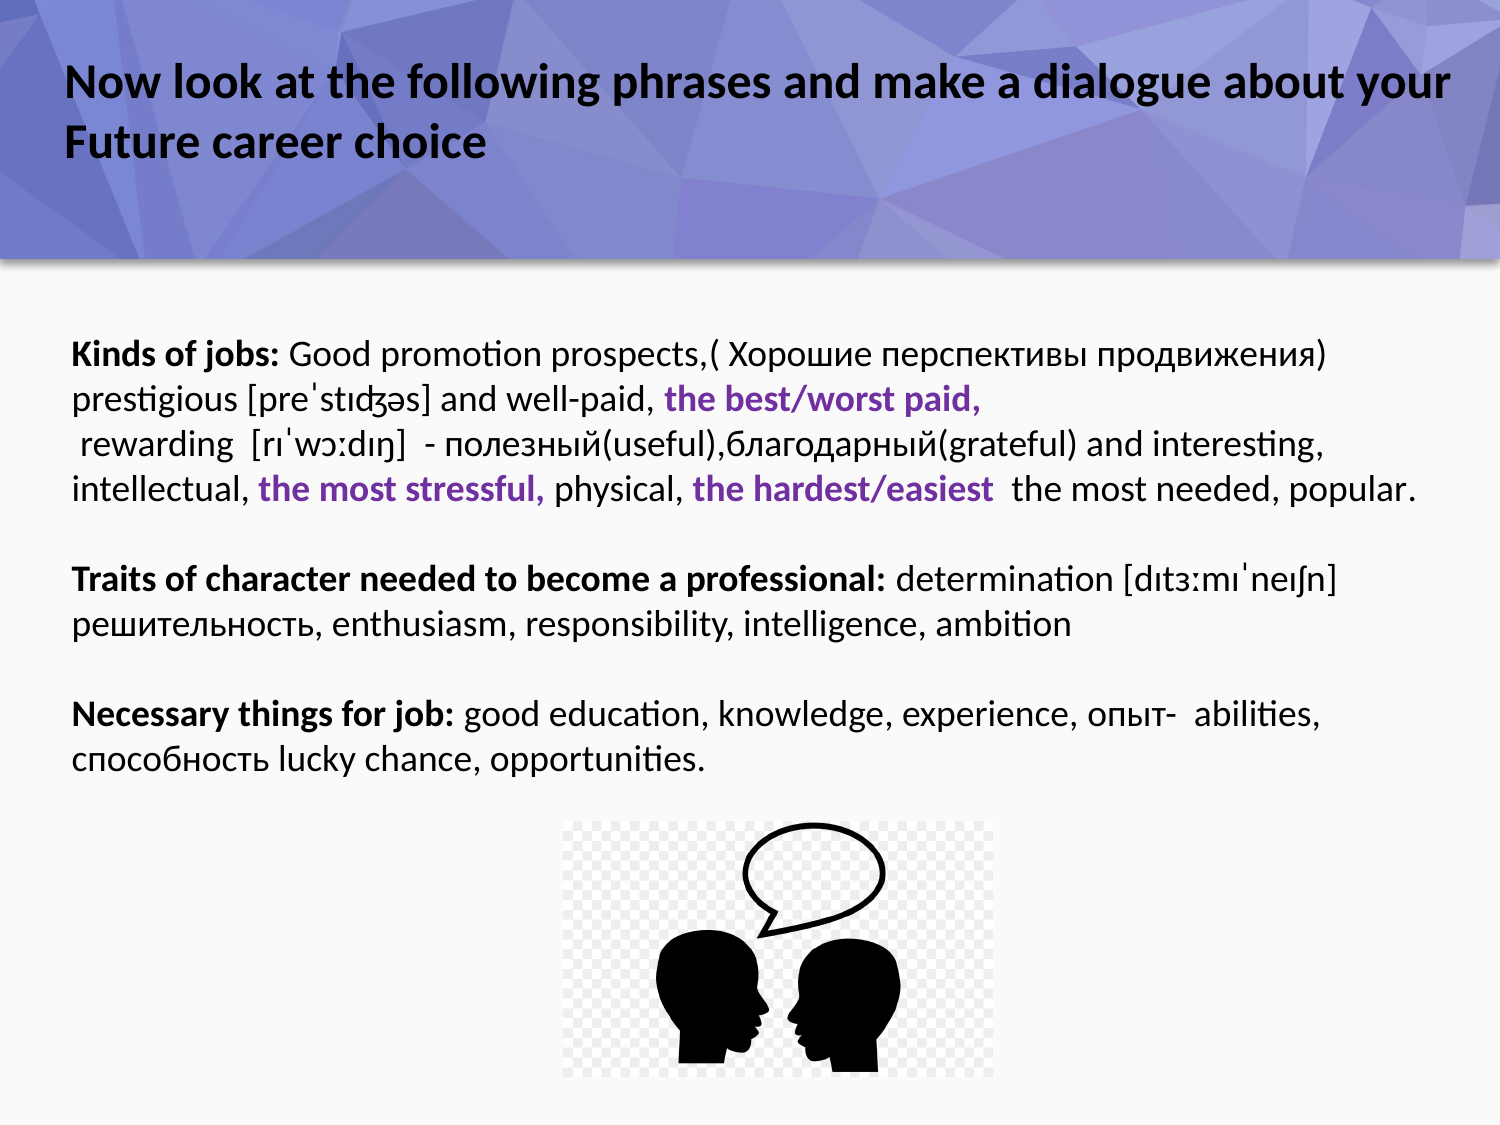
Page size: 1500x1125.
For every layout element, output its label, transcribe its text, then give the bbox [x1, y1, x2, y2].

text_box Kinds of jobs: Good promotion prospects,( Хорошие перспективы продвижения) prestigious [preˈstɪʤəs] and well-paid, the best/worst paid, rewarding [rɪˈwɔːdɪŋ] - полезный(useful),благодарный(grateful) and interesting, intellectual, the most stressful, physical, the hardest/easiest the most needed, popular. Traits of character needed to become a professional: determination [dɪtɜːmɪˈneɪʃn] решительность, enthusiasm, responsibility, intelligence, ambition Necessary things for job: good education, knowledge, experience, опыт- abilities, способность lucky chance, opportunities. [56, 321, 1454, 787]
picture [563, 821, 993, 1077]
picture [0, 0, 1500, 259]
text_box Now look at the following phrases and make a dialogue about your Future career choice [49, 40, 1468, 176]
